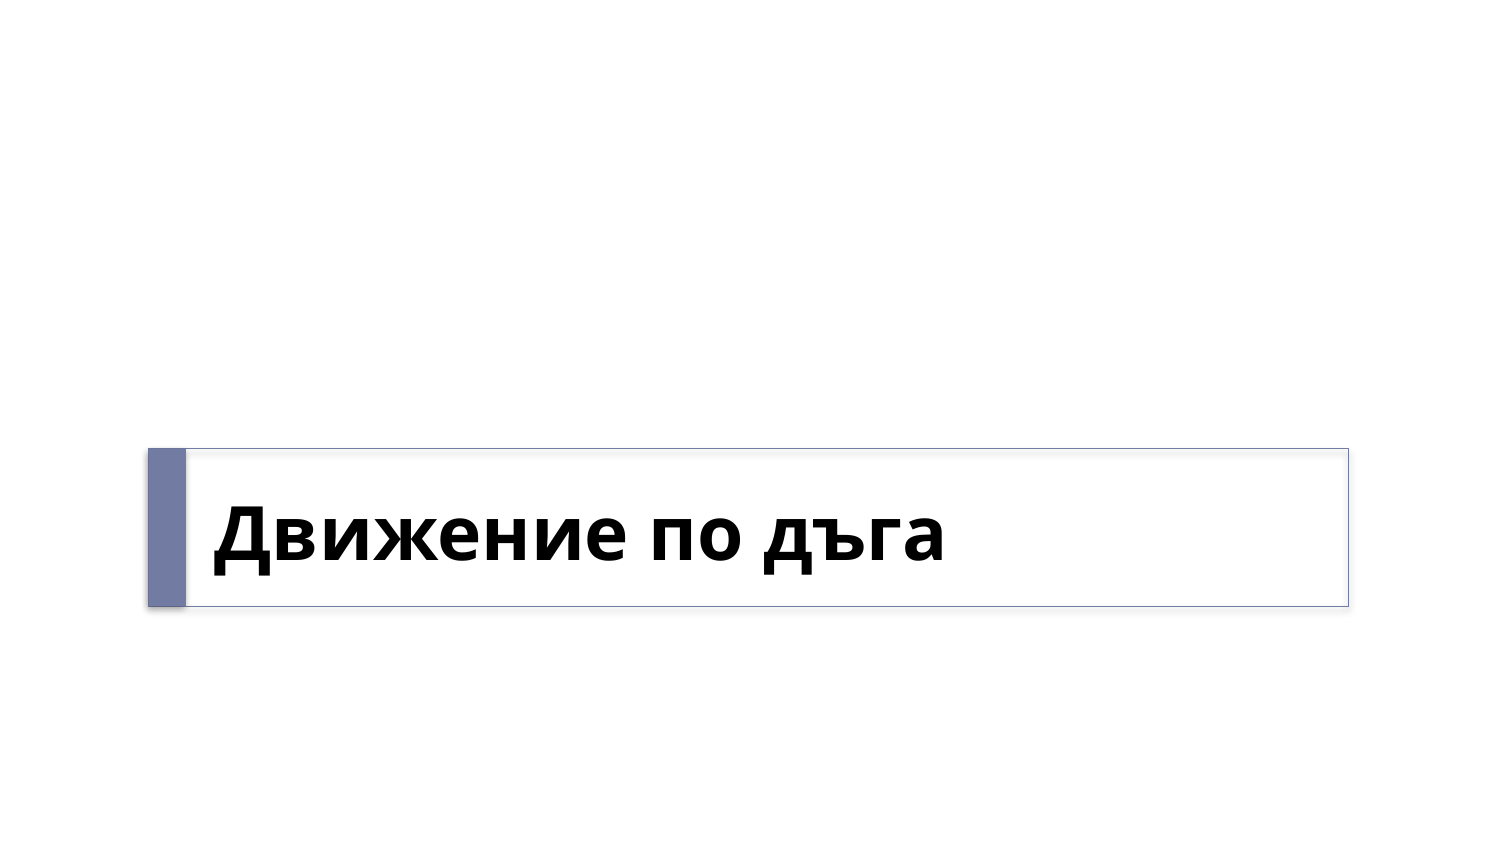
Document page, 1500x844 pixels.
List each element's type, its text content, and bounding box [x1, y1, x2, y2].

title Движение по дъга [200, 478, 1325, 600]
